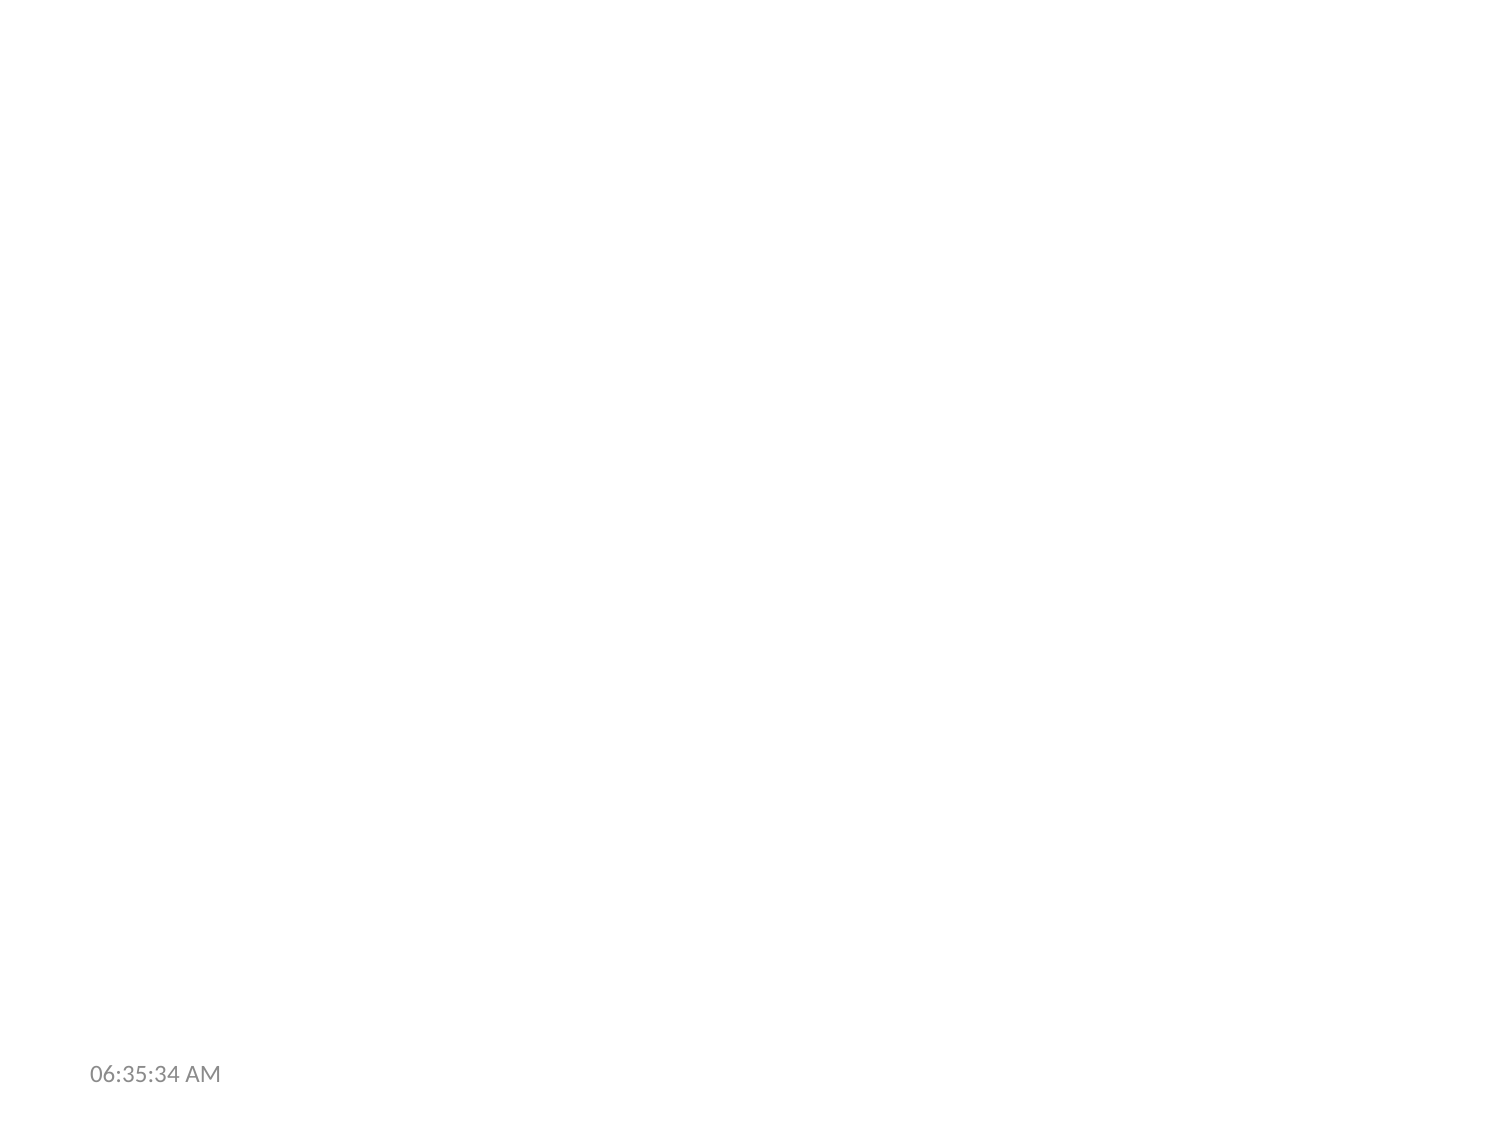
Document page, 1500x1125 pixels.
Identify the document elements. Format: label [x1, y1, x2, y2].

slide_number [75, 1042, 425, 1103]
